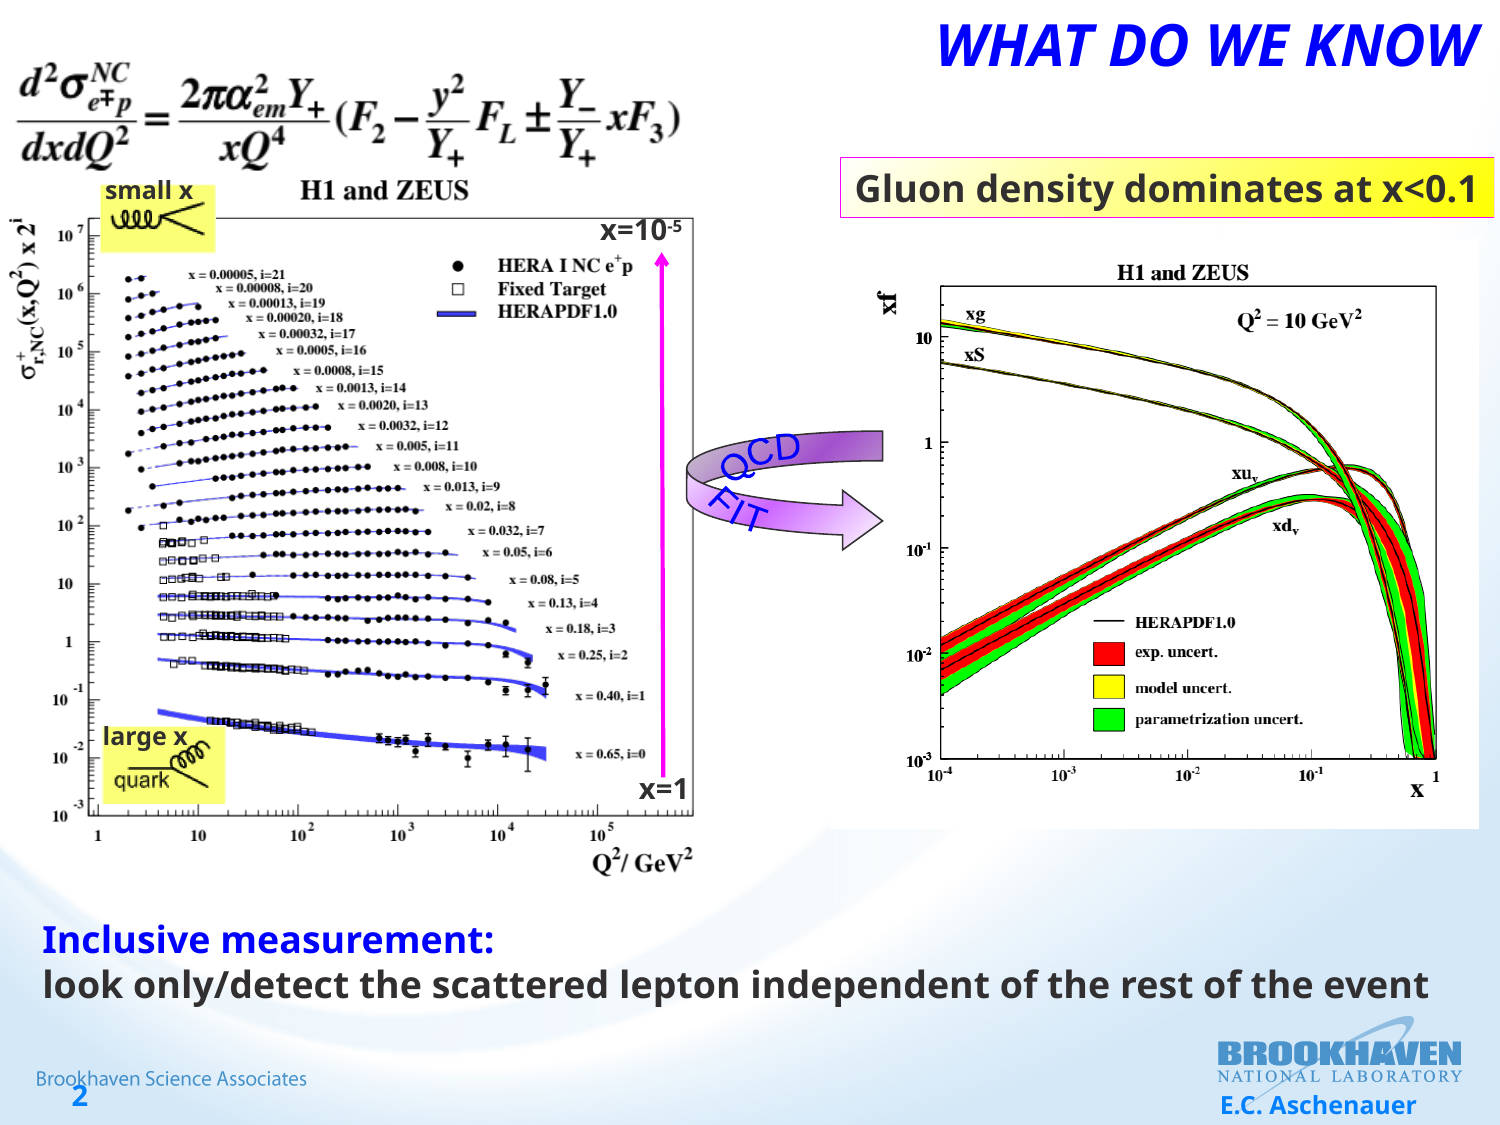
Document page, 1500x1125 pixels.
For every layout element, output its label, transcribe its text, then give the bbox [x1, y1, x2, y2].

picture [0, 1, 1500, 1125]
text_box Gluon density dominates at x<0.1 [839, 157, 1495, 218]
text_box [0, 167, 707, 891]
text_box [686, 430, 890, 551]
slide_number E.C. Aschenauer [1204, 1063, 1481, 1125]
title What do we know [124, 0, 1500, 101]
text_box Inclusive measurement: look only/detect the scattered lepton independent of the rest of the event [27, 908, 1456, 1014]
slide_number 2 [3, 1064, 104, 1125]
